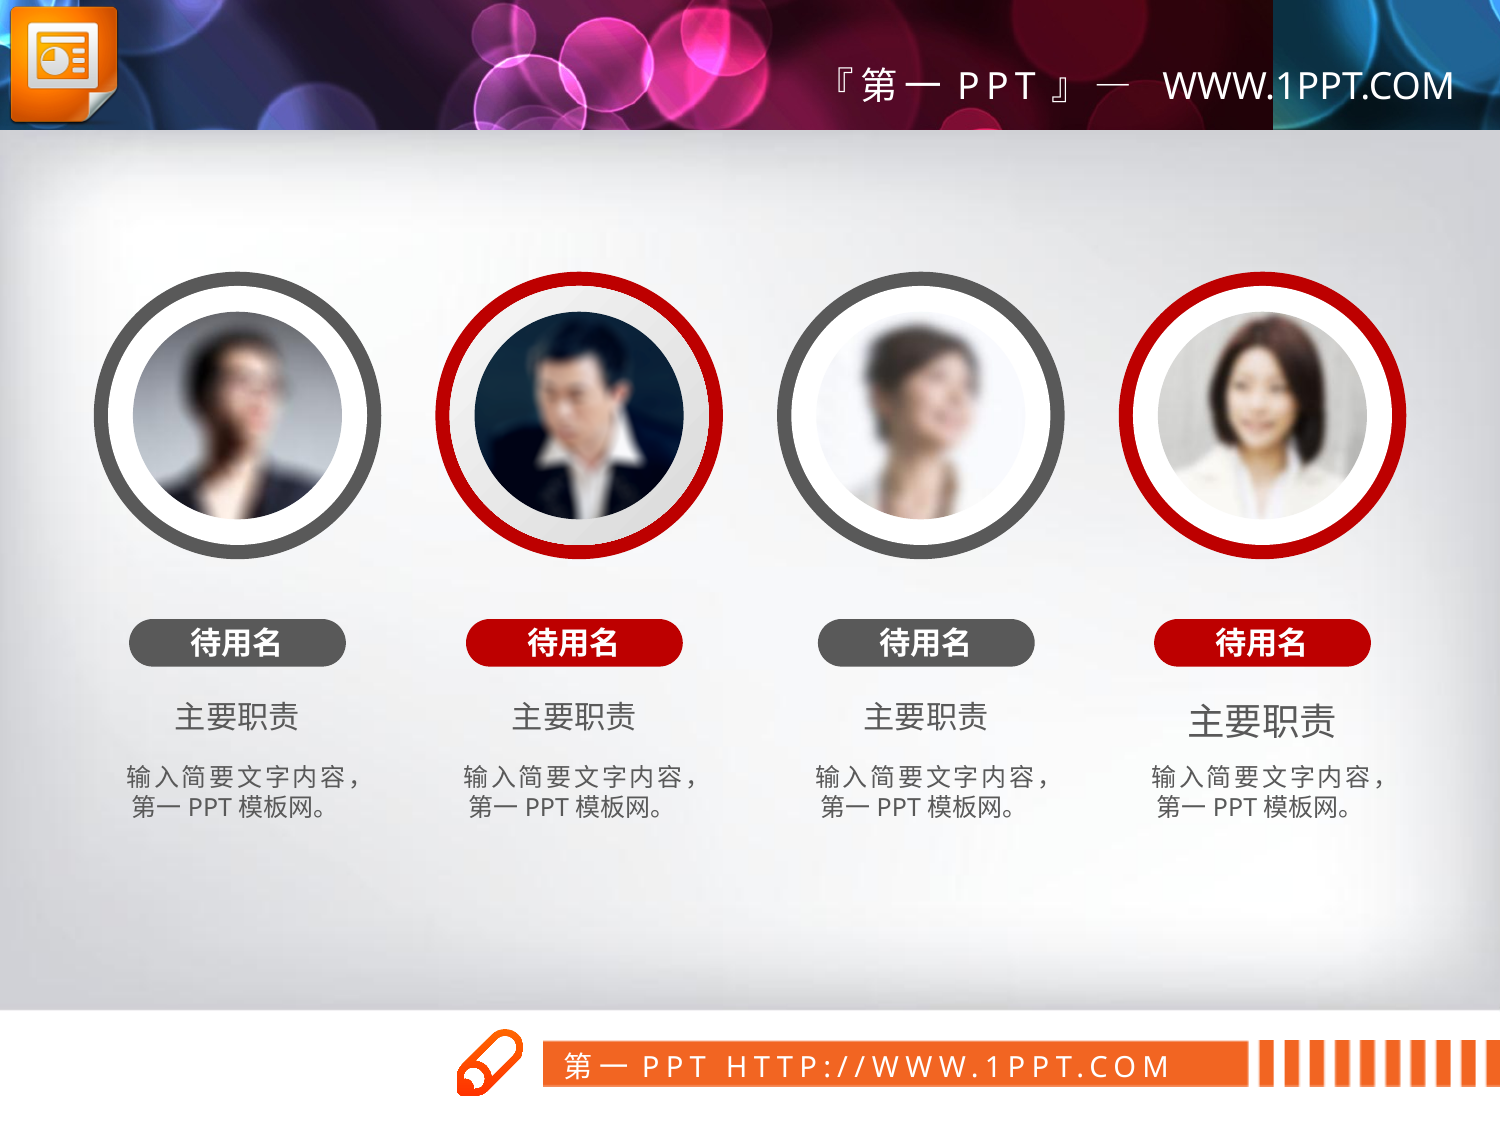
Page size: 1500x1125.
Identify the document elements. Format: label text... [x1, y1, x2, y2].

text_box 待用名 [527, 623, 622, 662]
text_box [1154, 619, 1371, 667]
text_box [435, 271, 724, 560]
text_box 主要职责 [1135, 691, 1390, 749]
text_box [129, 619, 346, 667]
text_box [817, 619, 1035, 667]
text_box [776, 271, 1065, 560]
text_box 输入简要文字内容， 第一PPT模板网。 [126, 761, 349, 822]
text_box 主要职责 [110, 691, 365, 741]
text_box 输入简要文字内容， 第一PPT模板网。 [815, 761, 1038, 822]
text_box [1118, 271, 1407, 560]
text_box 输入简要文字内容， 第一PPT模板网。 [463, 761, 686, 822]
text_box 待用名 [879, 623, 974, 662]
text_box 主要职责 [447, 691, 702, 741]
text_box 主要职责 [799, 691, 1053, 741]
text_box 待用名 [190, 623, 285, 662]
text_box 待用名 [1215, 623, 1310, 662]
text_box [466, 619, 683, 667]
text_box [93, 271, 382, 560]
text_box 输入简要文字内容， 第一PPT模板网。 [1151, 761, 1374, 822]
picture [543, 1040, 1500, 1087]
picture [0, 0, 1500, 1012]
